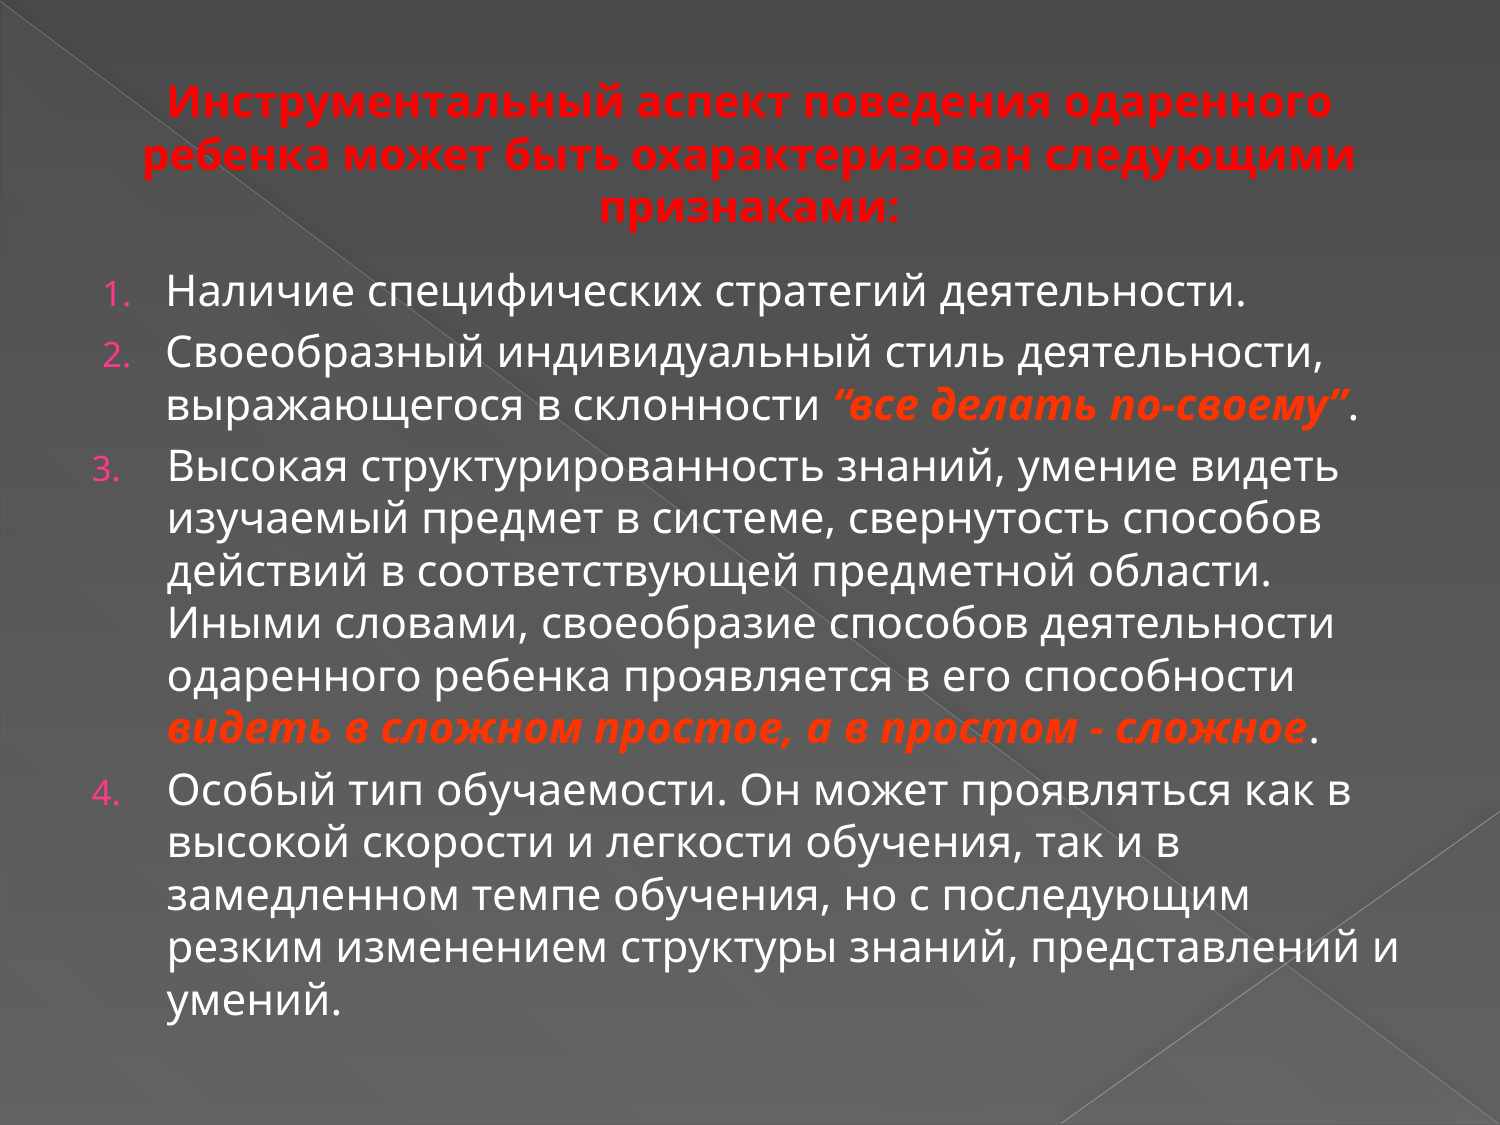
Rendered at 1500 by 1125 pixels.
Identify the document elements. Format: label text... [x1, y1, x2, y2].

title Инструментальный аспект поведения одаренного ребенка может быть охарактеризован следующими признаками: [41, 66, 1392, 291]
list Наличие специфических стратегий деятельности. Своеобразный индивидуальный стиль деятельности, выражающегося в склонности “все делать по-своему”. Высокая структурированность знаний, умение видеть изучаемый предмет в системе, свернутость способов действий в соответствующей предметной области. Иными словами, своеобразие способов деятельности одаренного ребенка проявляется в его способности видеть в сложном простое, а в простом - сложное. Особый тип обучаемости. Он может проявляться как в высокой скорости и легкости обучения, так и в замедленном темпе обучения, но с последующим резким изменением структуры знаний, представлений и умений. [76, 255, 1427, 1125]
